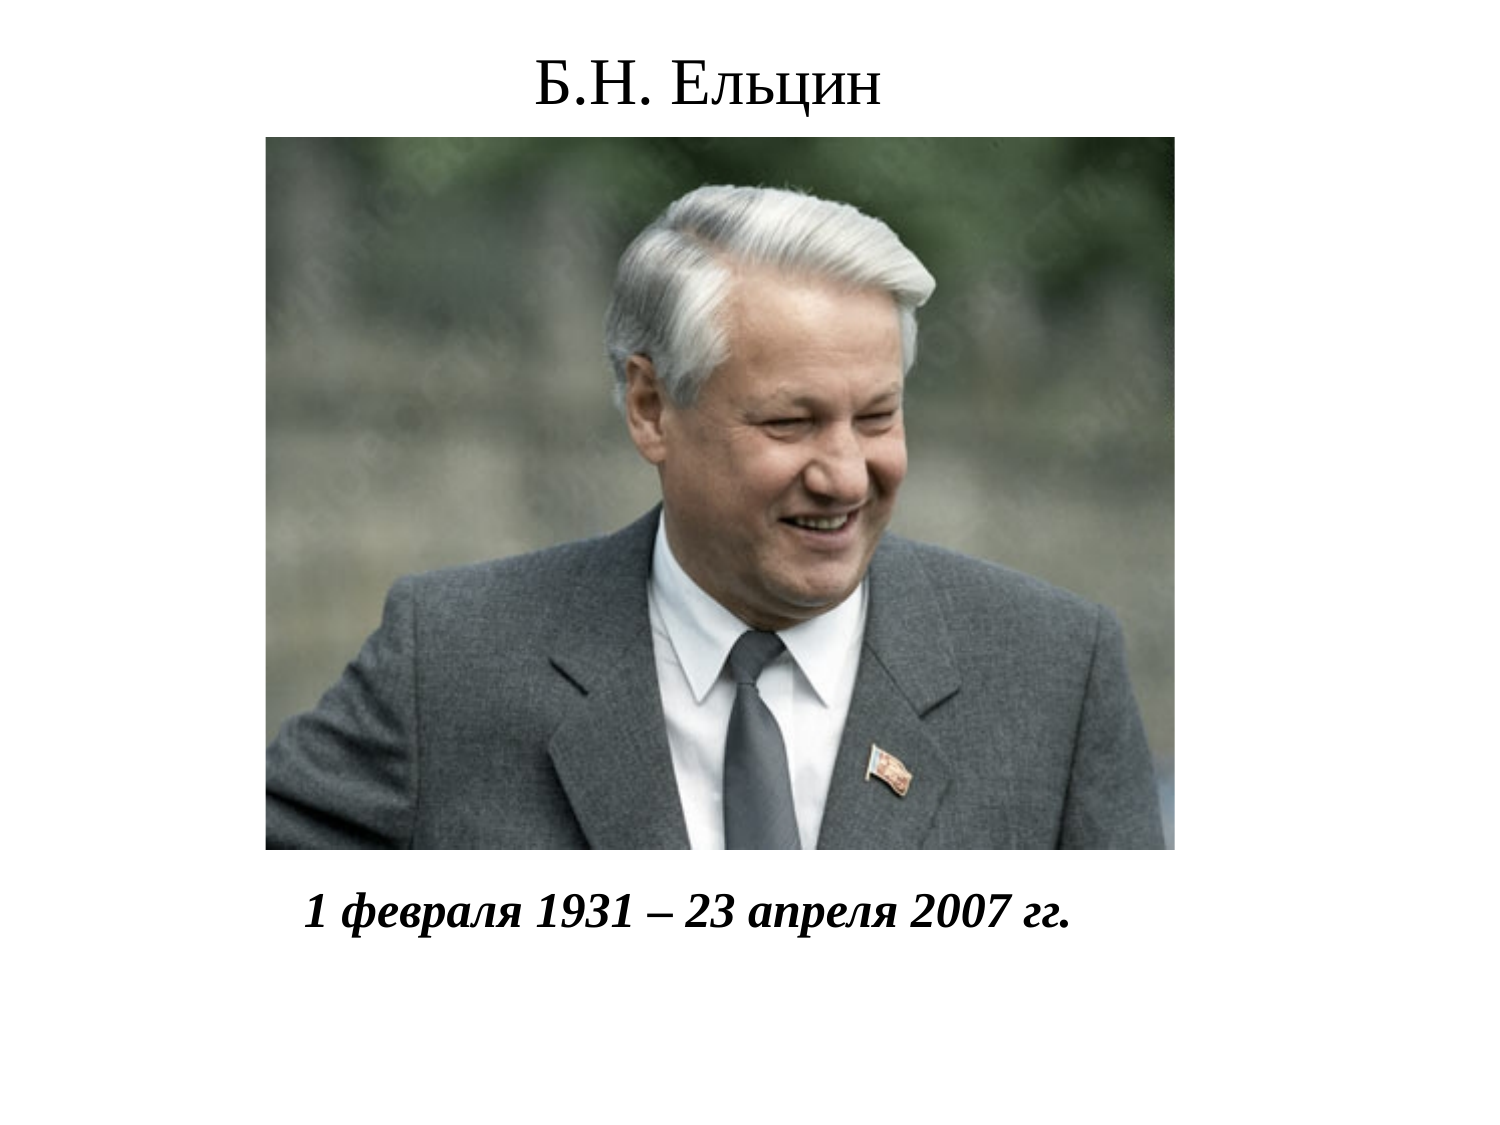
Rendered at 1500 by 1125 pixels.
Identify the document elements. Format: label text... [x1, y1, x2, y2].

text_box 1 февраля 1931 – 23 апреля 2007 гг. [289, 869, 1211, 945]
text_box Б.Н. Ельцин [194, 30, 1223, 126]
picture [265, 136, 1175, 850]
